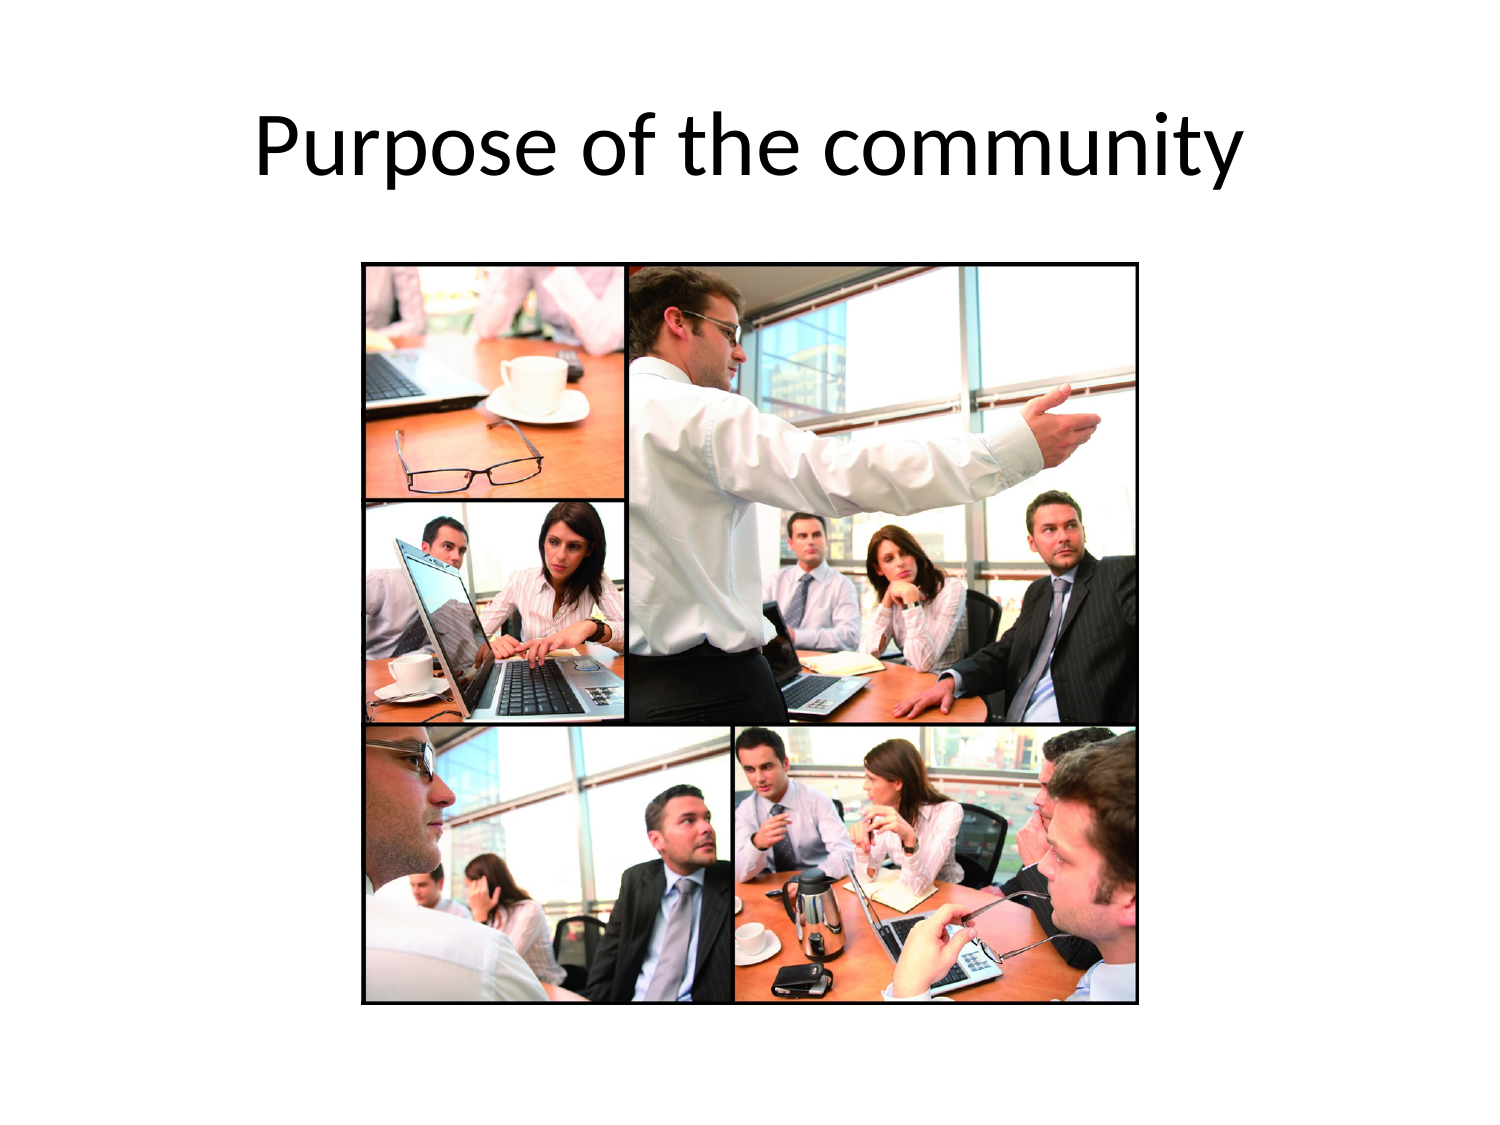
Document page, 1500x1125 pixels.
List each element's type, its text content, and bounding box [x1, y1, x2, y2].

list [361, 262, 1139, 1006]
title Purpose of the community [74, 44, 1426, 233]
